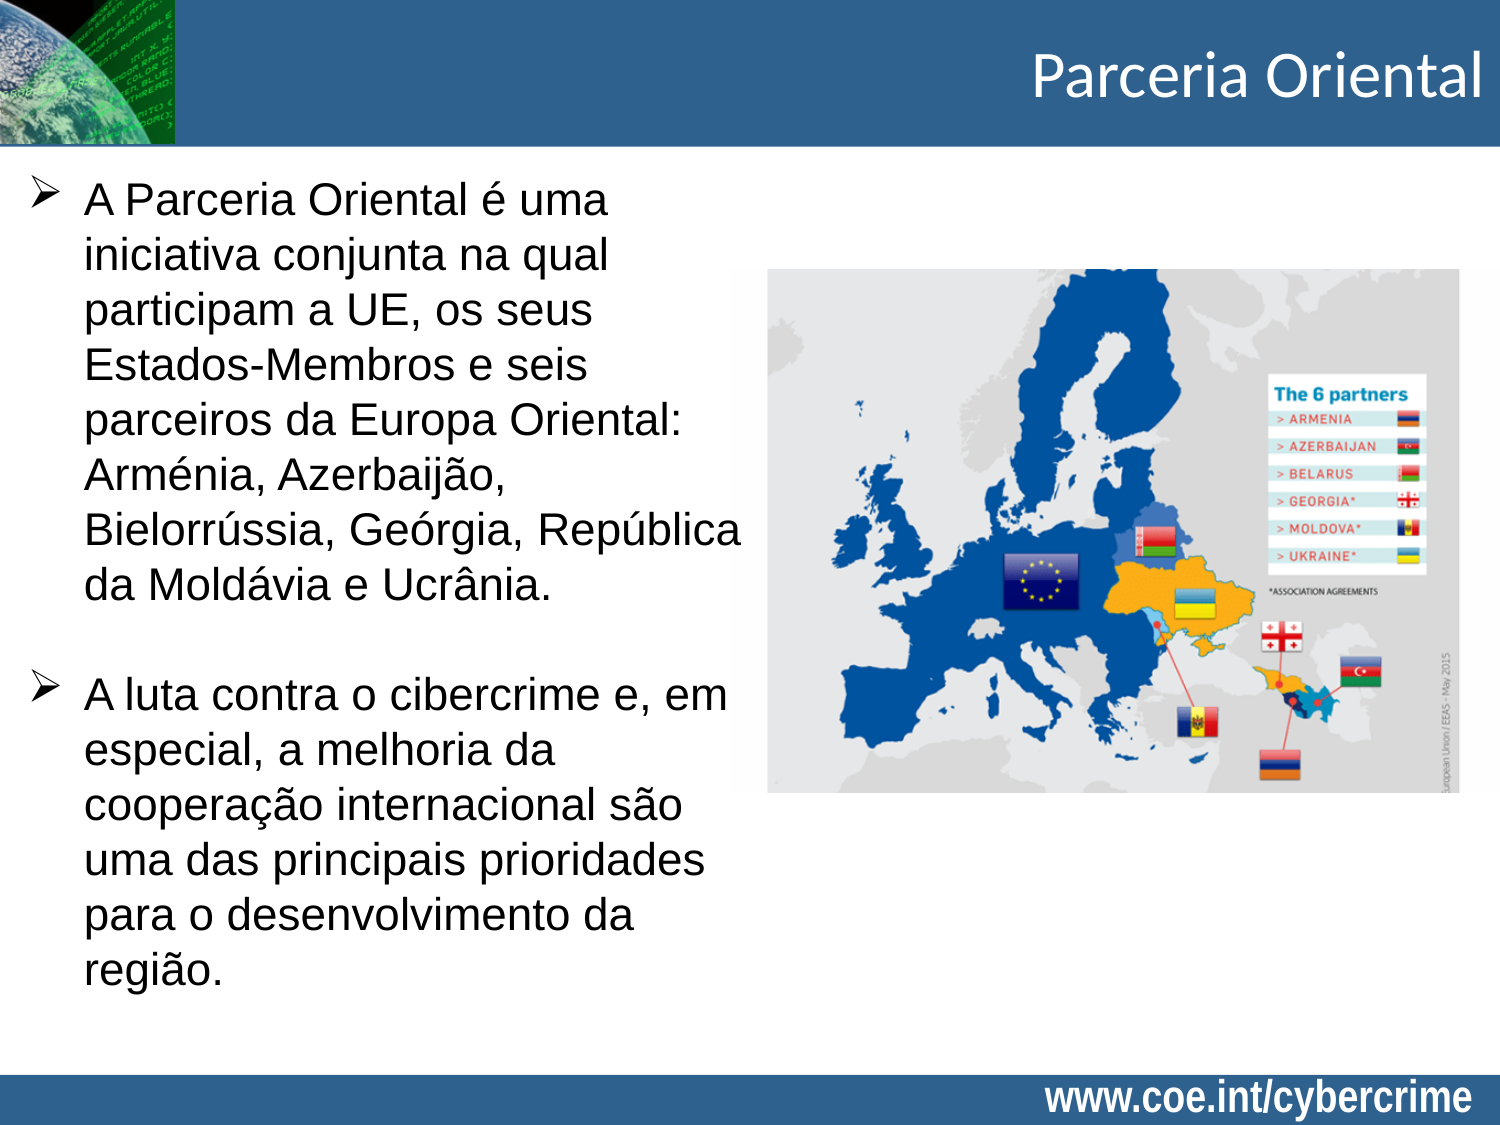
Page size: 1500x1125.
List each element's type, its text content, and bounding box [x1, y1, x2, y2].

picture [728, 269, 1500, 793]
text_box [0, 1073, 1030, 1125]
text_box www.coe.int/cybercrime [1030, 1059, 1500, 1125]
text_box A Parceria Oriental é uma iniciativa conjunta na qual participam a UE, os seus Estados-Membros e seis parceiros da Europa Oriental: Arménia, Azerbaijão, Bielorrússia, Geórgia, República da Moldávia e Ucrânia. A luta contra o cibercrime e, em especial, a melhoria da cooperação internacional são uma das principais prioridades para o desenvolvimento da região. [12, 162, 763, 1002]
text_box Parceria Oriental [177, 0, 1500, 149]
picture [0, 0, 175, 144]
